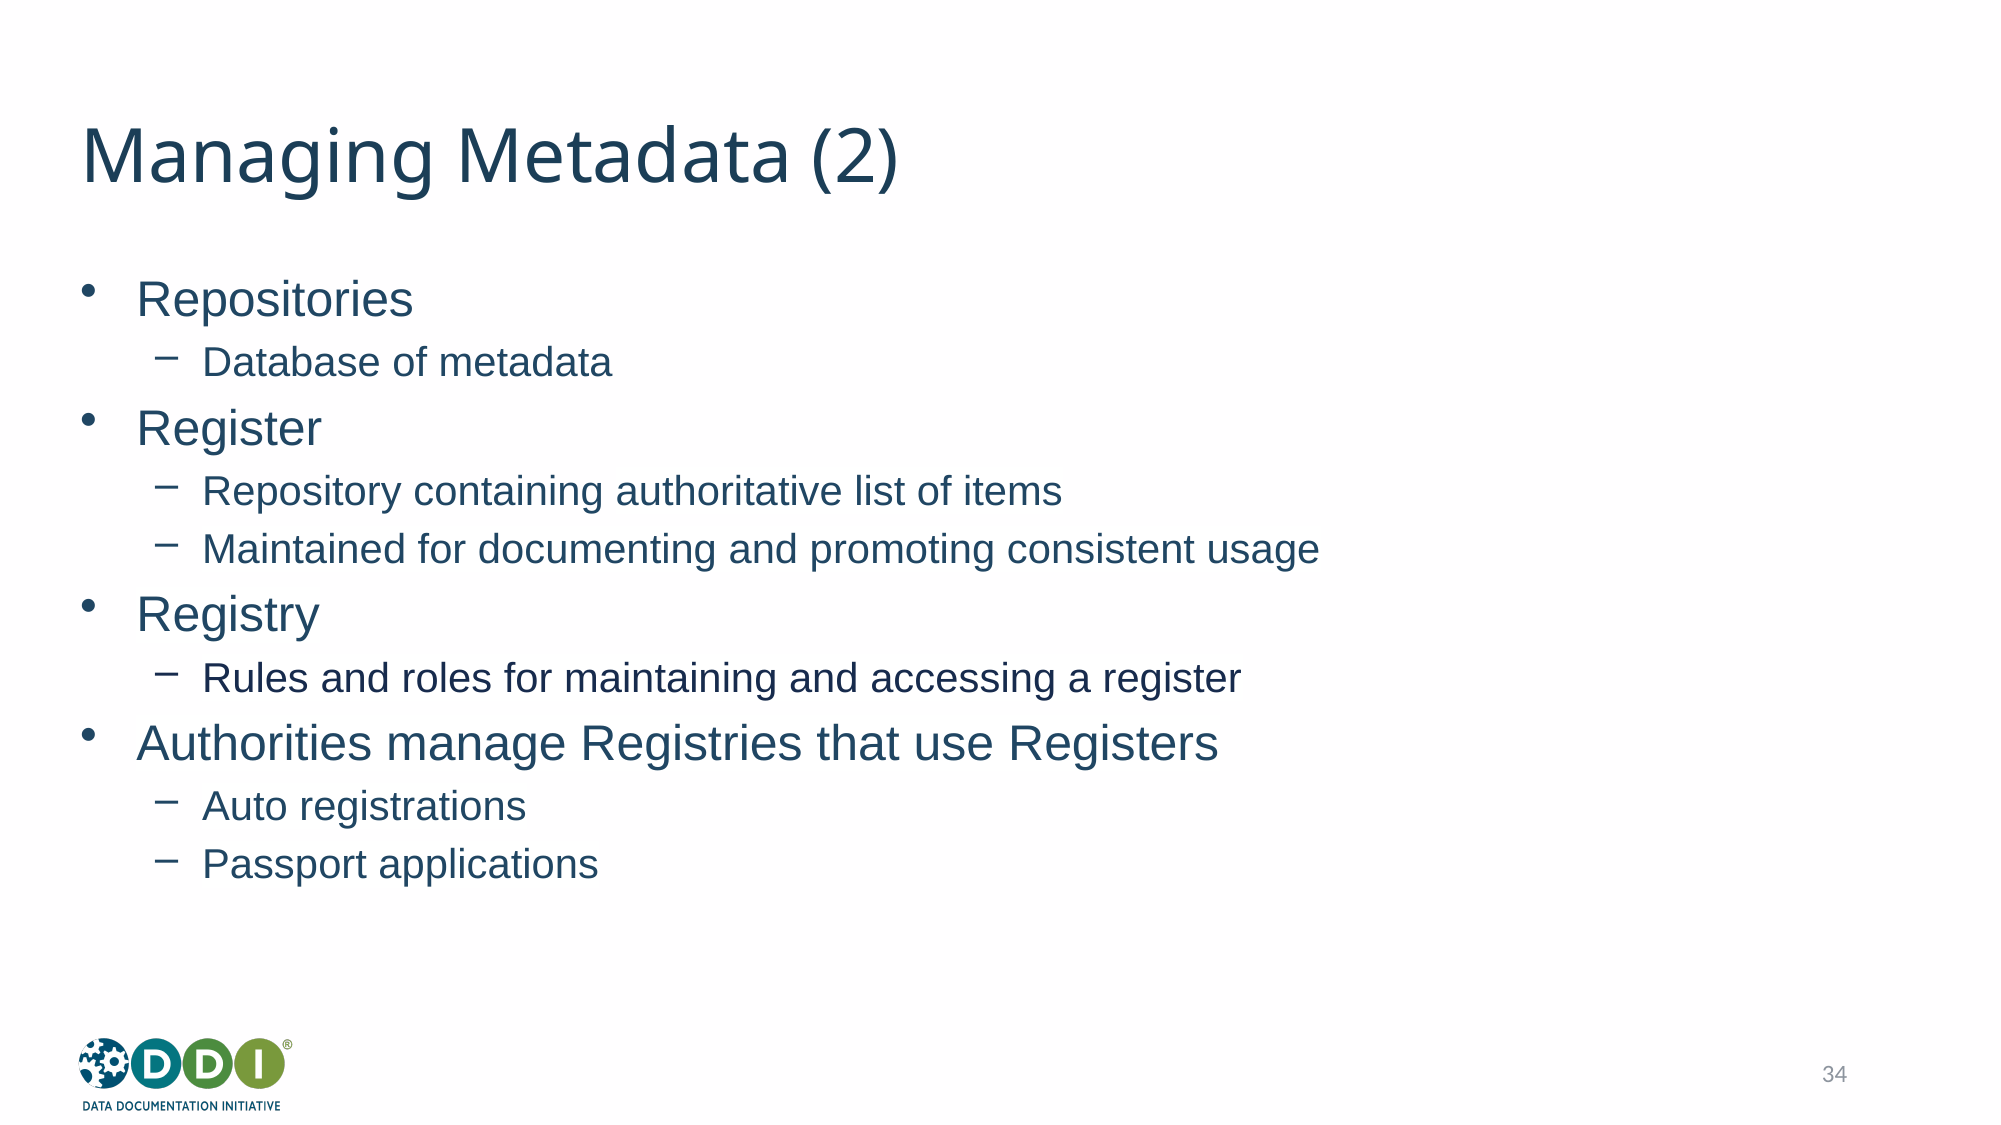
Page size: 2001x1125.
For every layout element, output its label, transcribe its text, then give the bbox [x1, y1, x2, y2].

picture [65, 1032, 305, 1115]
list Repositories Database of metadata Register Repository containing authoritative list of items Maintained for documenting and promoting consistent usage Registry Rules and roles for maintaining and accessing a register Authorities manage Registries that use Registers Auto registrations Passport applications [65, 259, 1916, 1019]
title Managing Metadata (2) [65, 59, 1916, 247]
slide_number 34 [1412, 1042, 1863, 1103]
